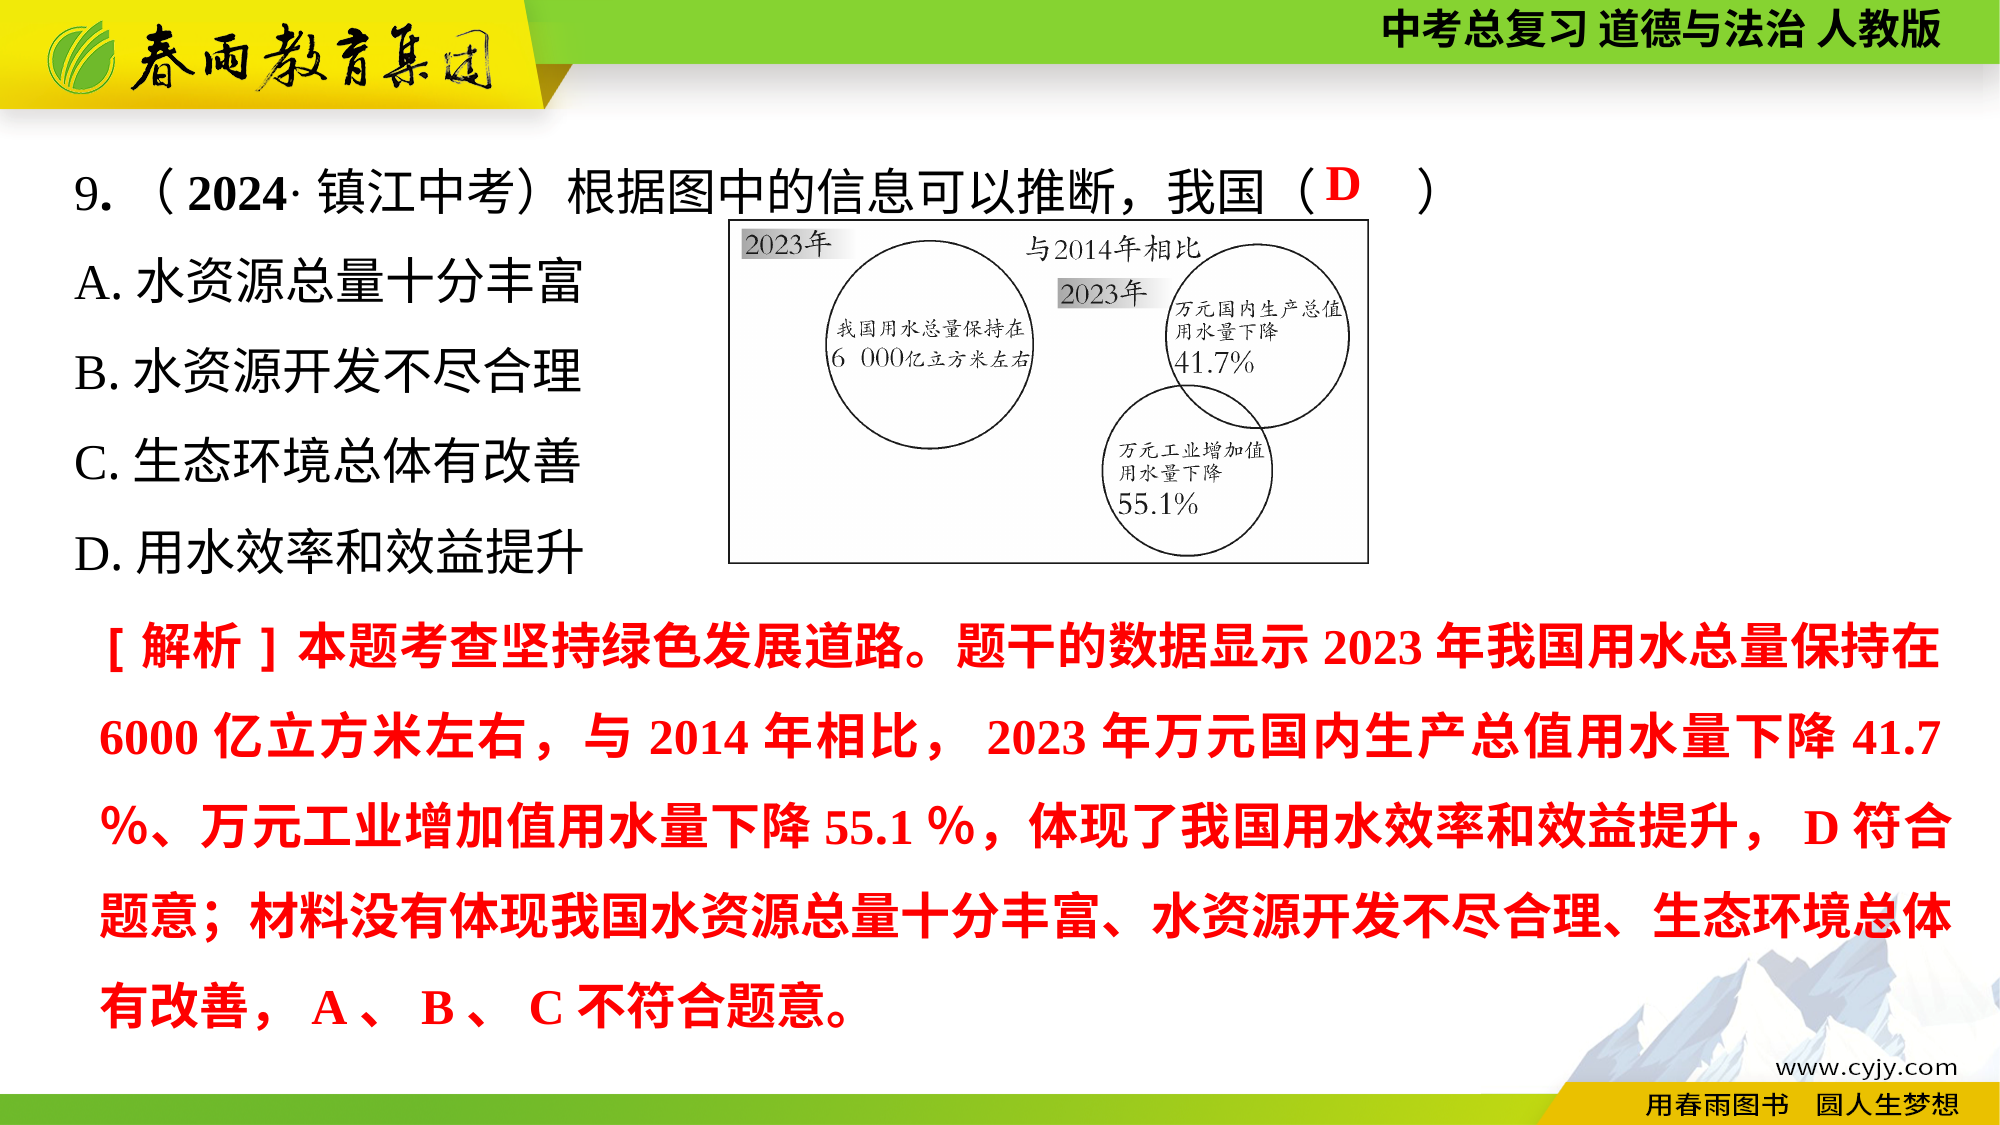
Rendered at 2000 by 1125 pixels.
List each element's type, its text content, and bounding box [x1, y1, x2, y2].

text_box D [1310, 142, 1377, 218]
picture [0, 0, 2000, 1125]
text_box [解析]本题考查坚持绿色发展道路。题干的数据显示2023年我国用水总量保持在6000亿立方米左右，与2014年相比，2023年万元国内生产总值用水量下降41.7％、万元工业增加值用水量下降55.1％，体现了我国用水效率和效益提升，D符合题意；材料没有体现我国水资源总量十分丰富、水资源开发不尽合理、生态环境总体有改善，A、B、C不符合题意。 [84, 576, 1969, 1042]
list 9.（2024·镇江中考）根据图中的信息可以推断，我国（ ） A.水资源总量十分丰富 B.水资源开发不尽合理 C.生态环境总体有改善 D.用水效率和效益提升 [59, 122, 1944, 581]
